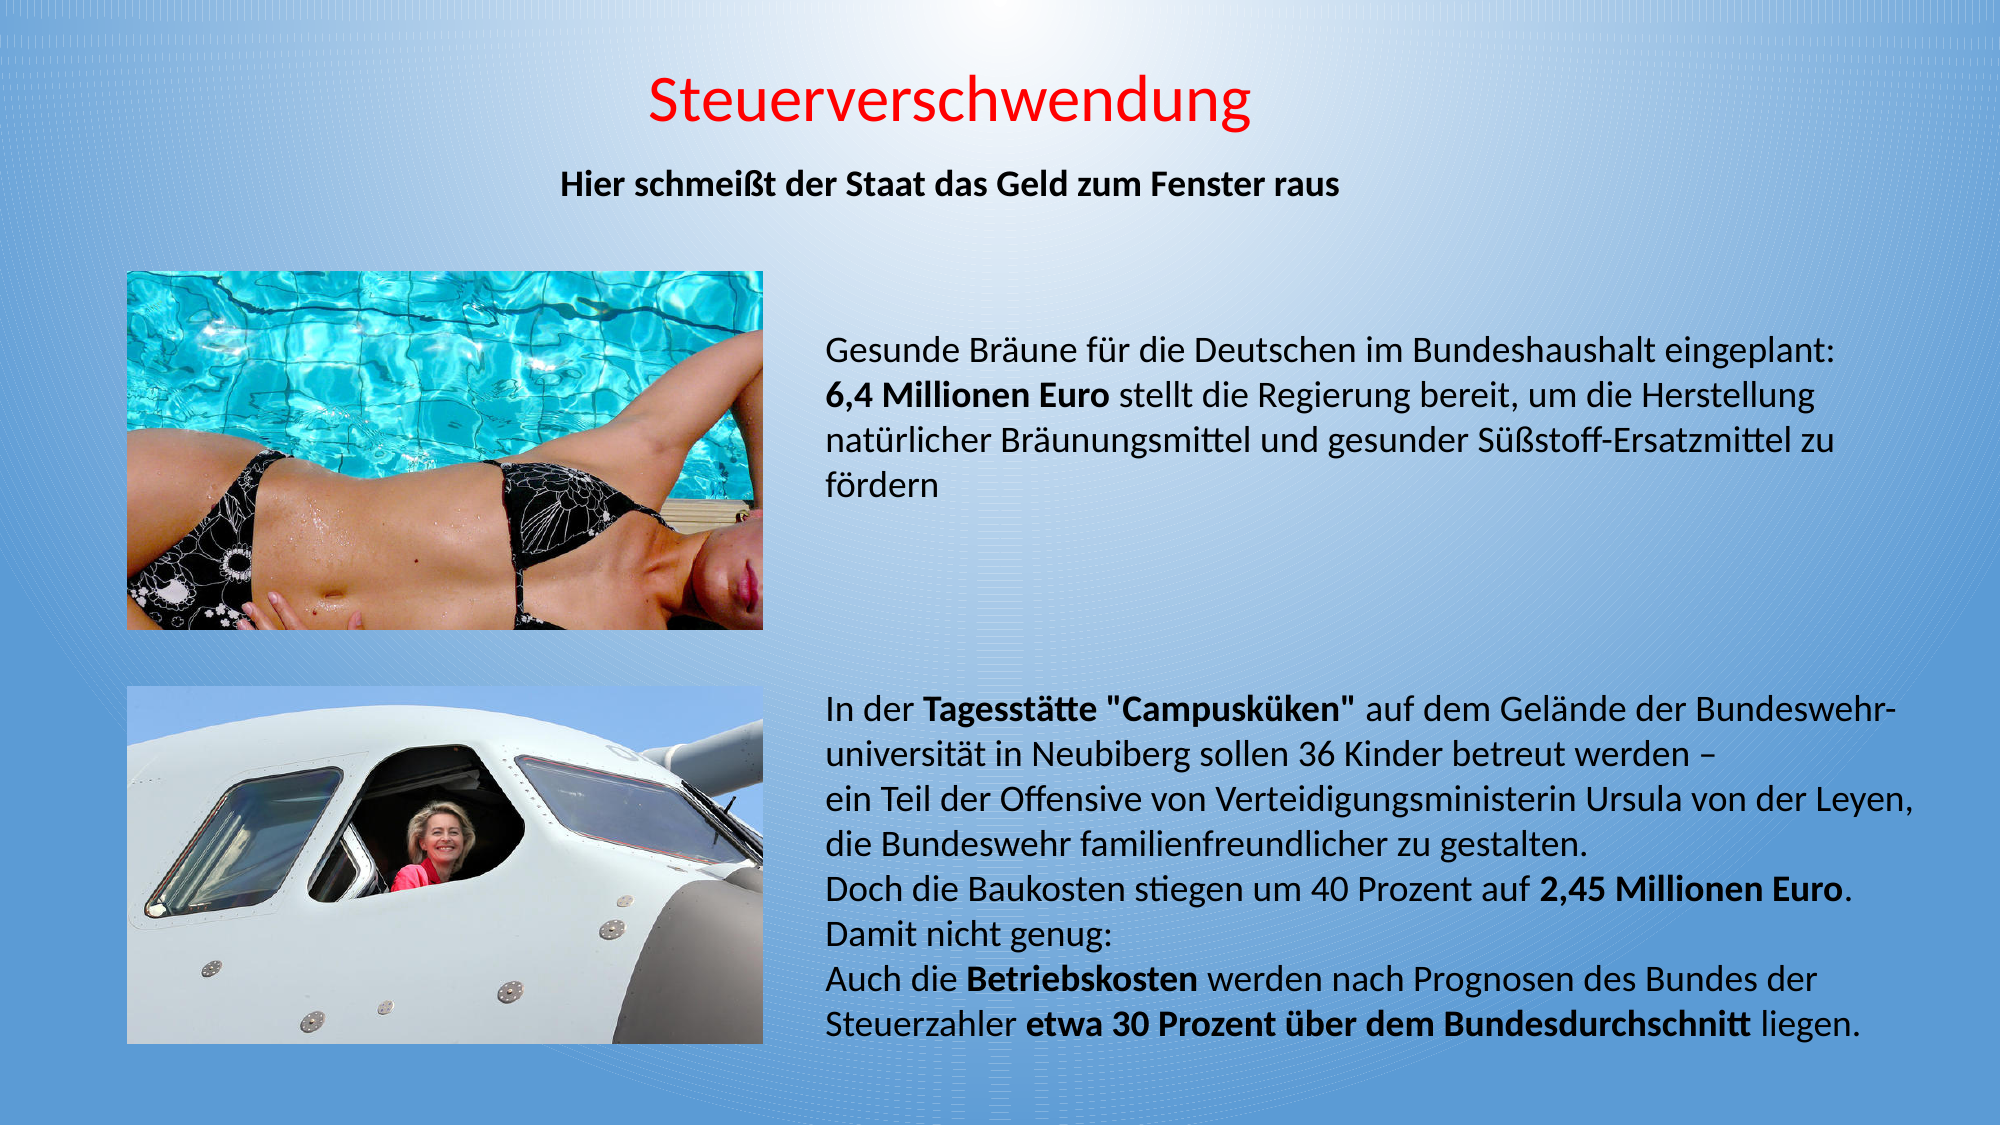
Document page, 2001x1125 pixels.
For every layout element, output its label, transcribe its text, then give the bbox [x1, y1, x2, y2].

text_box In der Tagesstätte "Campusküken" auf dem Gelände der Bundeswehr-universität in Neubiberg sollen 36 Kinder betreut werden – ein Teil der Offensive von Verteidigungsministerin Ursula von der Leyen, die Bundeswehr familienfreundlicher zu gestalten. Doch die Baukosten stiegen um 40 Prozent auf 2,45 Millionen Euro. Damit nicht genug: Auch die Betriebskosten werden nach Prognosen des Bundes der Steuerzahler etwa 30 Prozent über dem Bundesdurchschnitt liegen. [810, 676, 1933, 1052]
text_box Hier schmeißt der Staat das Geld zum Fenster raus [415, 152, 1486, 212]
picture [127, 271, 763, 630]
picture [127, 292, 131, 303]
text_box Gesunde Bräune für die Deutschen im Bundeshaushalt eingeplant: 6,4 Millionen Euro stellt die Regierung bereit, um die Herstellung natürlicher Bräunungsmittel und gesunder Süßstoff-Ersatzmittel zu fördern [810, 317, 1861, 513]
text_box Steuerverschwendung [281, 47, 1620, 143]
picture [127, 686, 763, 1044]
